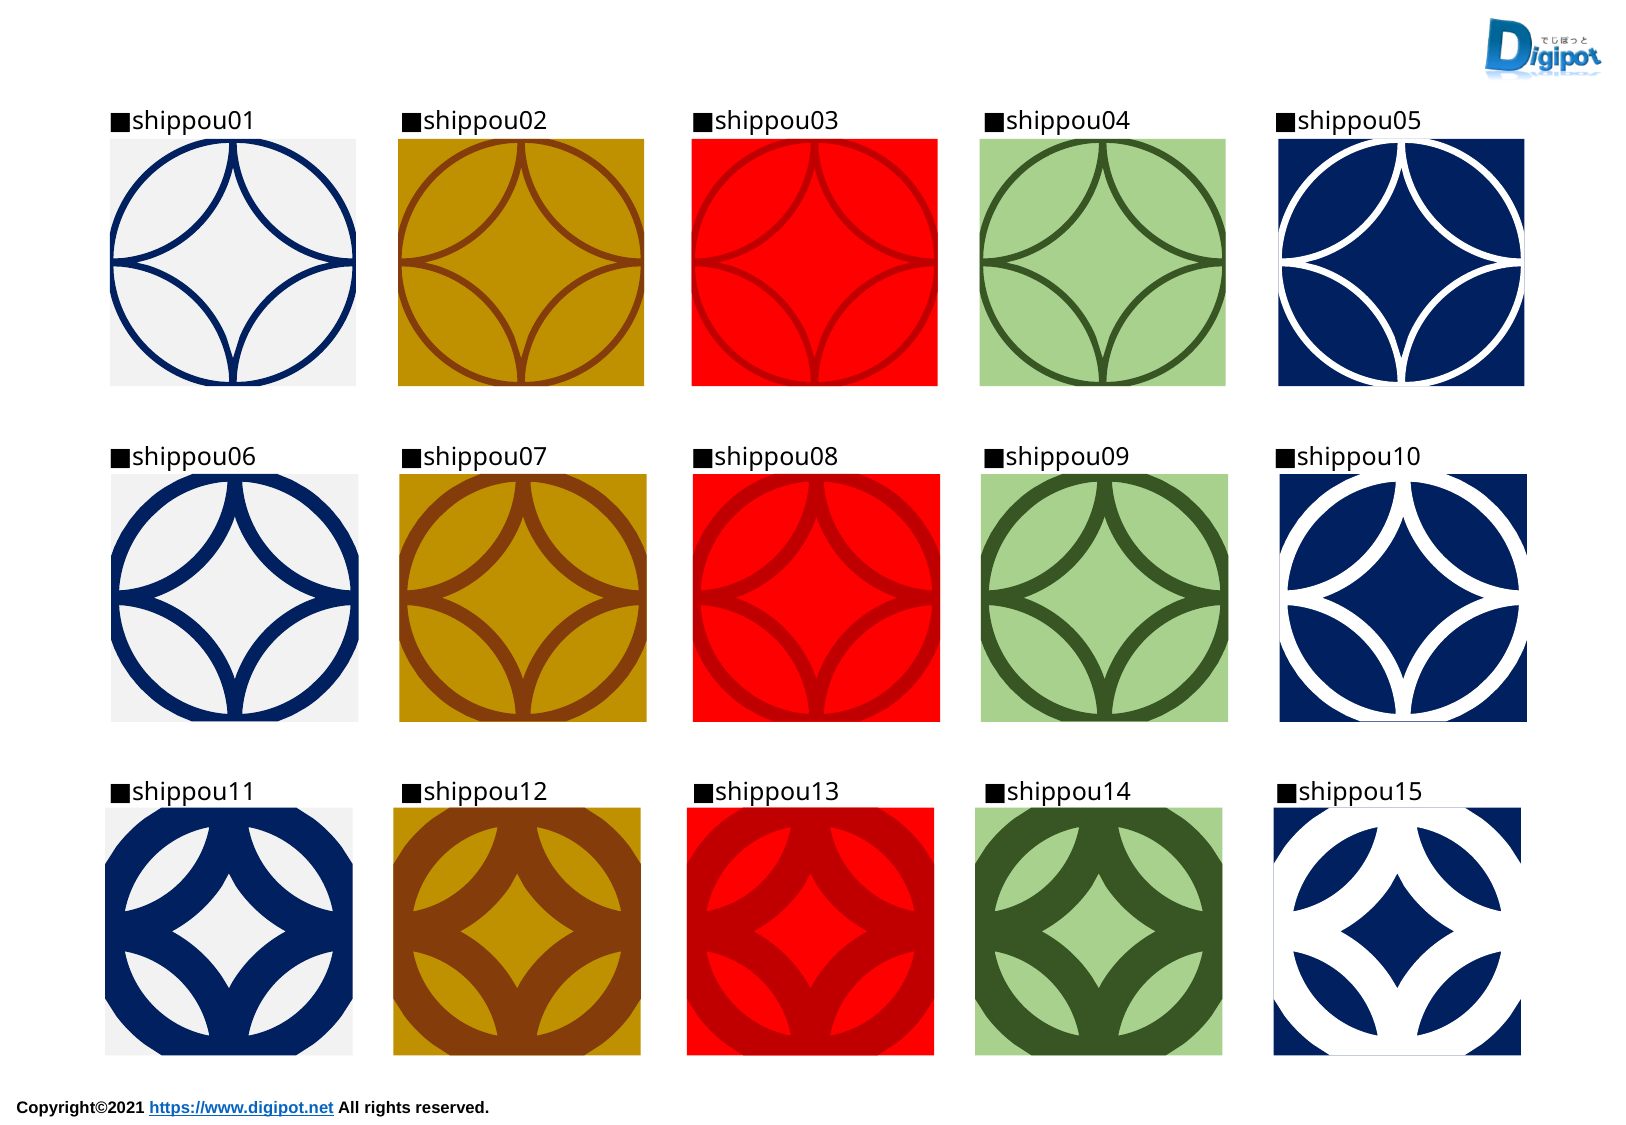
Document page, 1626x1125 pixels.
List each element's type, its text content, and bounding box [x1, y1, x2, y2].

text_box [692, 474, 941, 722]
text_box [691, 138, 938, 387]
text_box ■shippou02 [385, 97, 563, 142]
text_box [979, 138, 1226, 387]
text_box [393, 807, 641, 1056]
text_box ■shippou07 [384, 433, 563, 479]
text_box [975, 807, 1223, 1056]
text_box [105, 807, 353, 1056]
text_box ■shippou12 [385, 767, 563, 813]
text_box ■shippou04 [967, 97, 1146, 142]
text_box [980, 474, 1229, 722]
text_box ■shippou09 [967, 433, 1145, 479]
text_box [1278, 138, 1525, 387]
text_box ■shippou14 [968, 767, 1147, 813]
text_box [111, 474, 359, 722]
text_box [1279, 474, 1527, 722]
text_box ■shippou01 [93, 97, 272, 142]
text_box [109, 138, 356, 387]
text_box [398, 138, 645, 387]
text_box ■shippou05 [1259, 97, 1437, 142]
text_box ■shippou11 [93, 767, 272, 813]
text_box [686, 807, 935, 1056]
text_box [399, 474, 647, 722]
text_box ■shippou03 [676, 97, 854, 142]
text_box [1273, 807, 1521, 1056]
picture [1485, 18, 1602, 82]
text_box ■shippou10 [1258, 433, 1437, 479]
text_box ■shippou13 [677, 767, 855, 813]
text_box ■shippou08 [676, 433, 854, 479]
text_box ■shippou06 [93, 433, 272, 479]
text_box ■shippou15 [1260, 767, 1438, 813]
